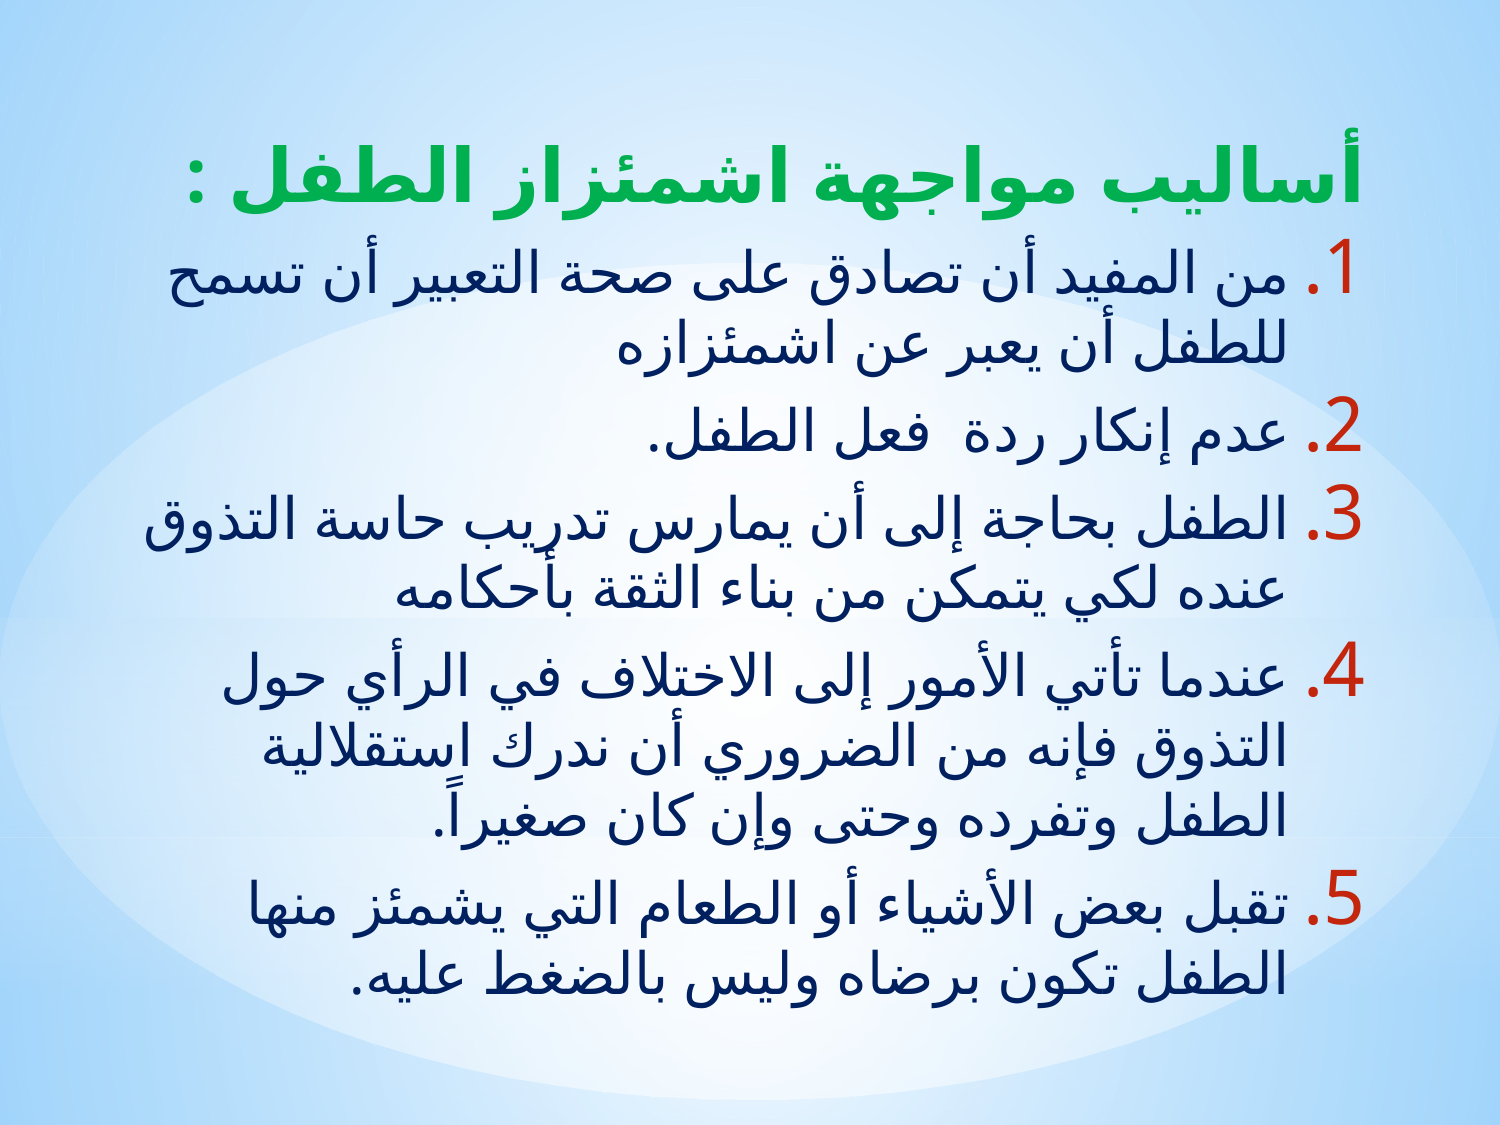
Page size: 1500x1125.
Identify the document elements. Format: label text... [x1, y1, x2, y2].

list أساليب مواجهة اشمئزاز الطفل : من المفيد أن تصادق على صحة التعبير أن تسمح للطفل أن يعبر عن اشمئزازه عدم إنكار ردة فعل الطفل. الطفل بحاجة إلى أن يمارس تدريب حاسة التذوق عنده لكي يتمكن من بناء الثقة بأحكامه عندما تأتي الأمور إلى الاختلاف في الرأي حول التذوق فإنه من الضروري أن ندرك استقلالية الطفل وتفرده وحتى وإن كان صغيراً. تقبل بعض الأشياء أو الطعام التي يشمئز منها الطفل تكون برضاه وليس بالضغط عليه. [123, 120, 1388, 1035]
